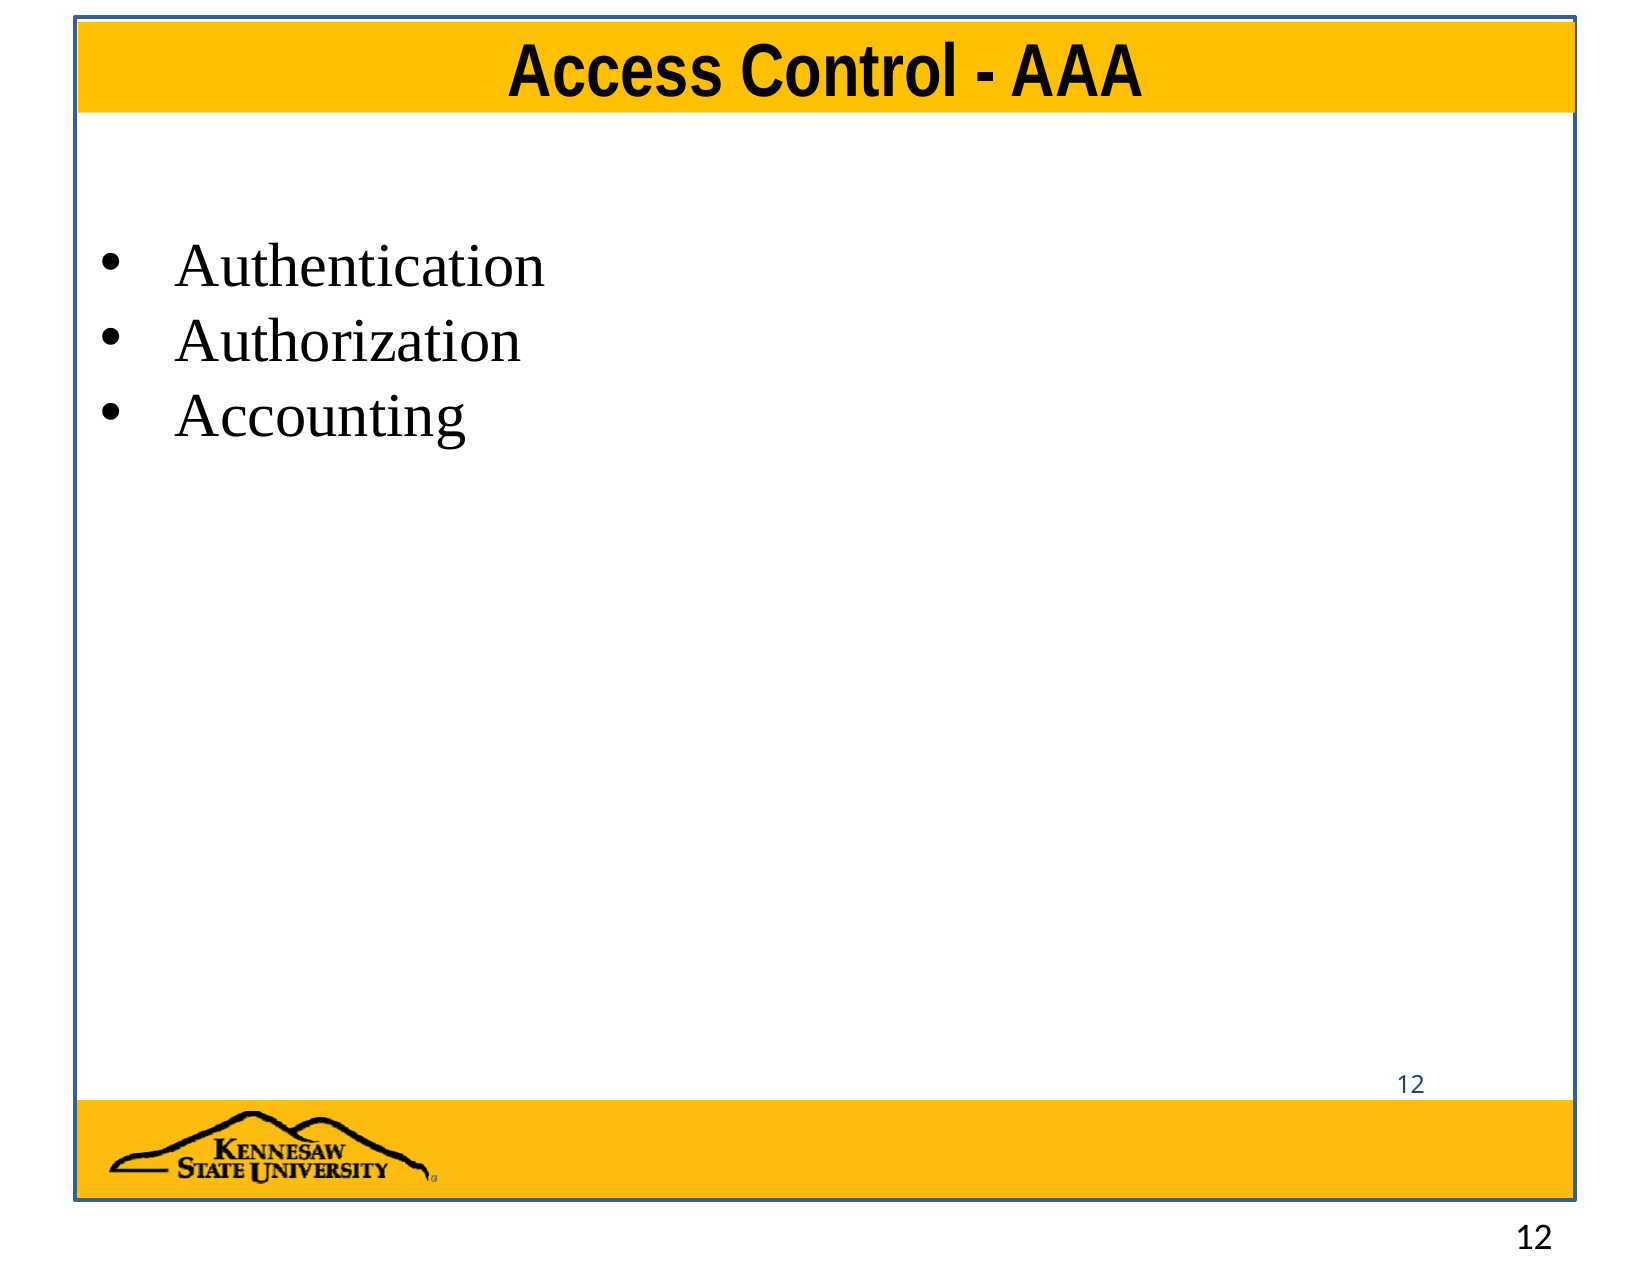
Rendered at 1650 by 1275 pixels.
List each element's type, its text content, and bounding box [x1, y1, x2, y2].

title Access Control - AAA [77, 21, 1575, 113]
slide_number 12 [1299, 1042, 1425, 1103]
picture [108, 1111, 437, 1184]
list Authentication Authorization Accounting [99, 223, 1550, 451]
